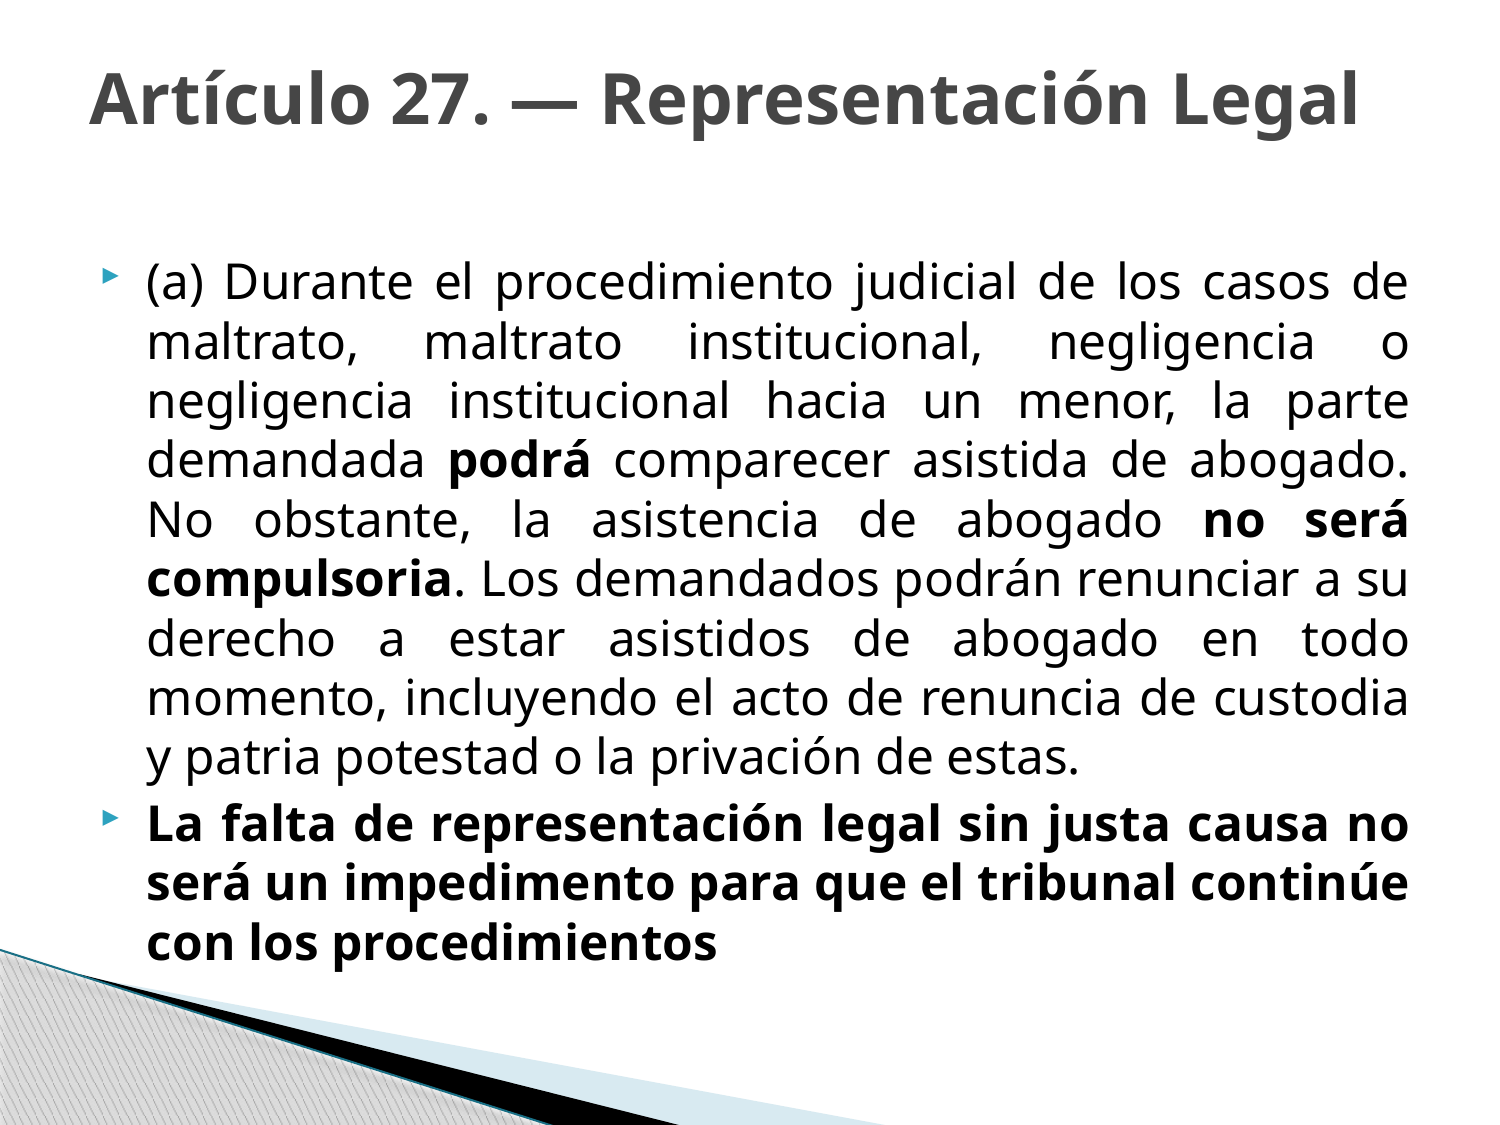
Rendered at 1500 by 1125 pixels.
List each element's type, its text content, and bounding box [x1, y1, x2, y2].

list (a) Durante el procedimiento judicial de los casos de maltrato, maltrato institucional, negligencia o negligencia institucional hacia un menor, la parte demandada podrá comparecer asistida de abogado. No obstante, la asistencia de abogado no será compulsoria. Los demandados podrán renunciar a su derecho a estar asistidos de abogado en todo momento, incluyendo el acto de renuncia de custodia y patria potestad o la privación de estas. La falta de representación legal sin justa causa no será un impedimento para que el tribunal continúe con los procedimientos [75, 243, 1425, 986]
title Artículo 27. — Representación Legal [75, 45, 1425, 233]
